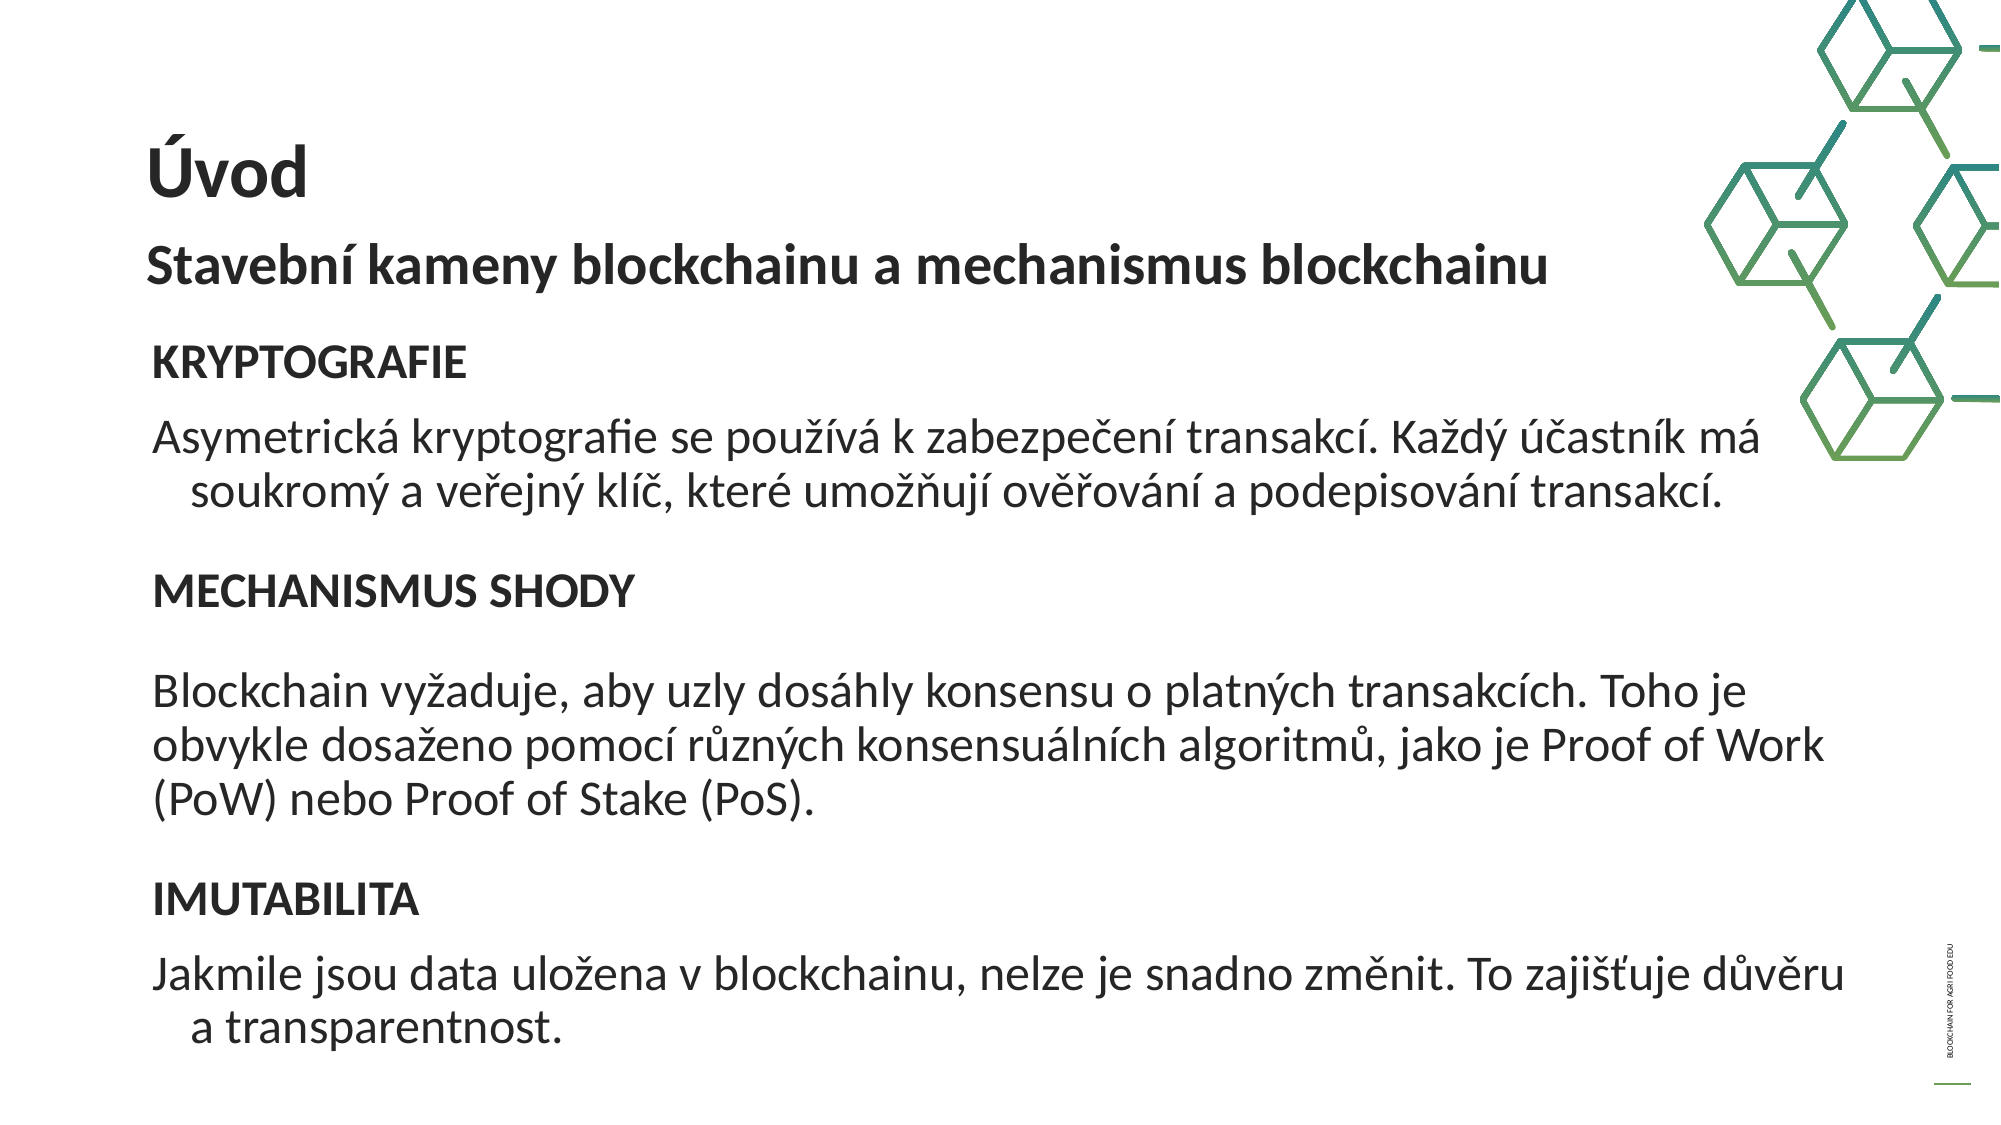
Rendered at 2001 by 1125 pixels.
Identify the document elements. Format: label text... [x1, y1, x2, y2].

list Úvod Stavební kameny blockchainu a mechanismus blockchainu [130, 124, 1698, 337]
list KRYPTOGRAFIE Asymetrická kryptografie se používá k zabezpečení transakcí. Každý účastník má soukromý a veřejný klíč, které umožňují ověřování a podepisování transakcí. MECHANISMUS SHODY Blockchain vyžaduje, aby uzly dosáhly konsensu o platných transakcích. Toho je obvykle dosaženo pomocí různých konsensuálních algoritmů, jako je Proof of Work (PoW) nebo Proof of Stake (PoS). IMUTABILITA Jakmile jsou data uložena v blockchainu, nelze je snadno změnit. To zajišťuje důvěru a transparentnost. [138, 337, 1877, 960]
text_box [1703, 0, 2000, 462]
